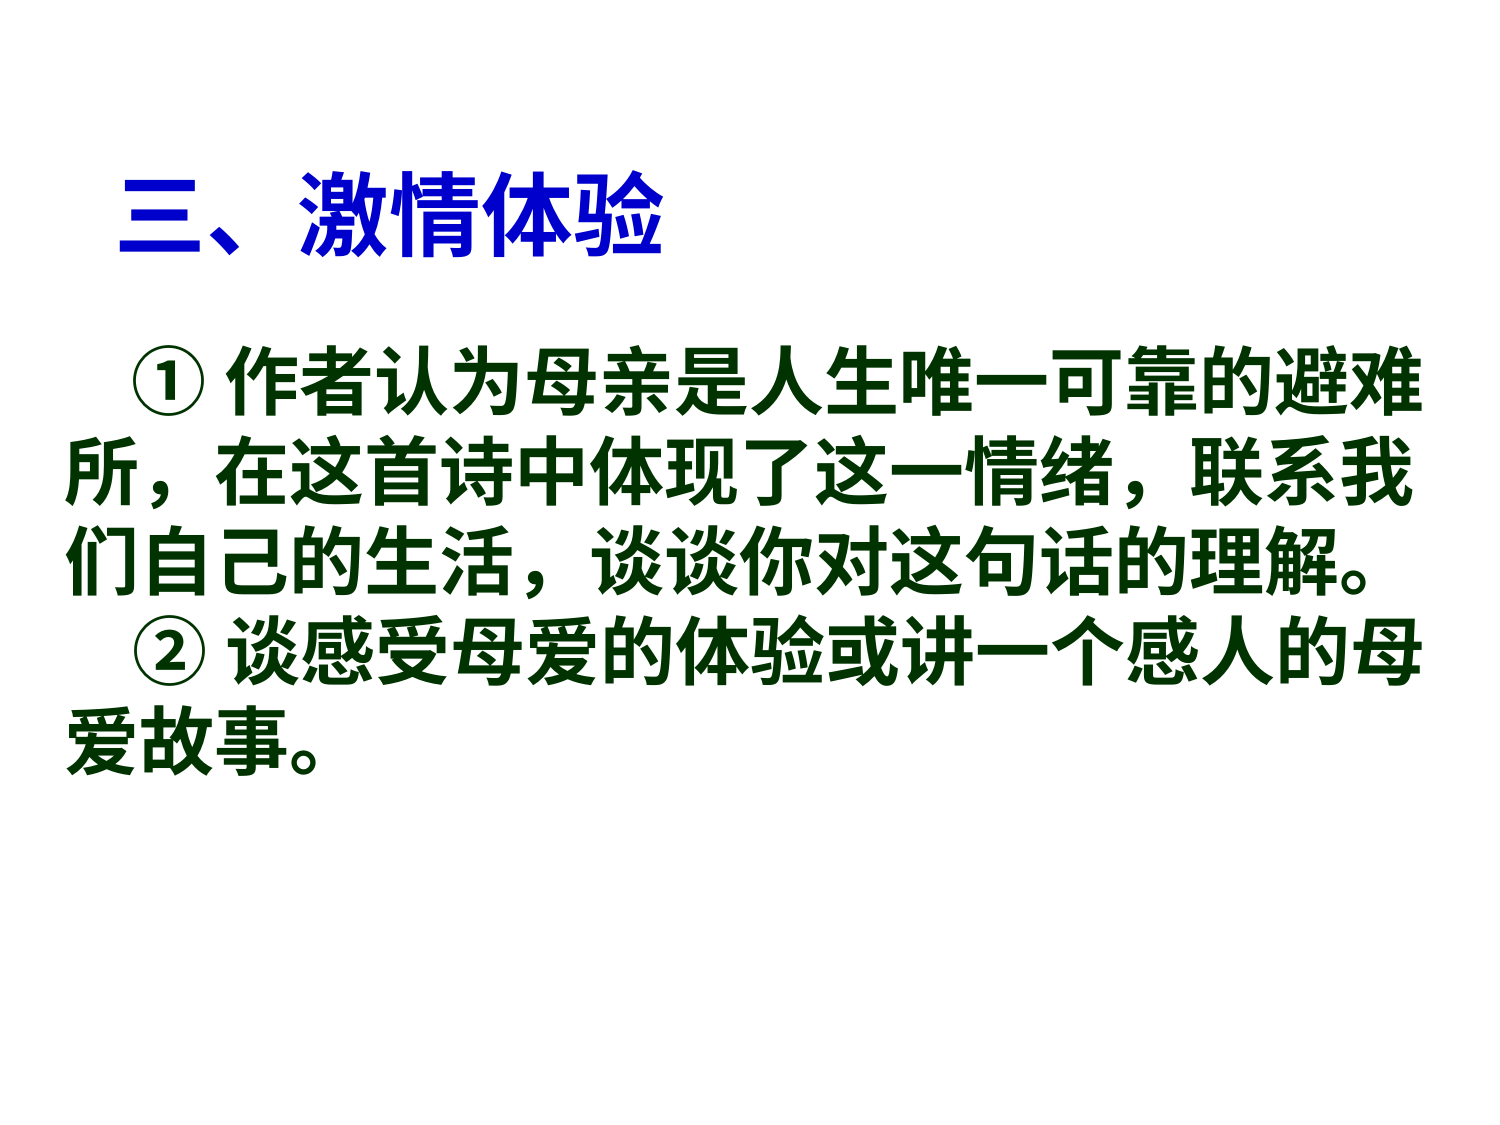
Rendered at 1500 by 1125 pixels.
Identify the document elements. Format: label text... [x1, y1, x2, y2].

text_box 三、激情体验 [99, 151, 775, 276]
text_box ①作者认为母亲是人生唯一可靠的避难所，在这首诗中体现了这一情绪，联系我们自己的生活，谈谈你对这句话的理解。 ②谈感受母爱的体验或讲一个感人的母爱故事。 [50, 237, 1500, 793]
